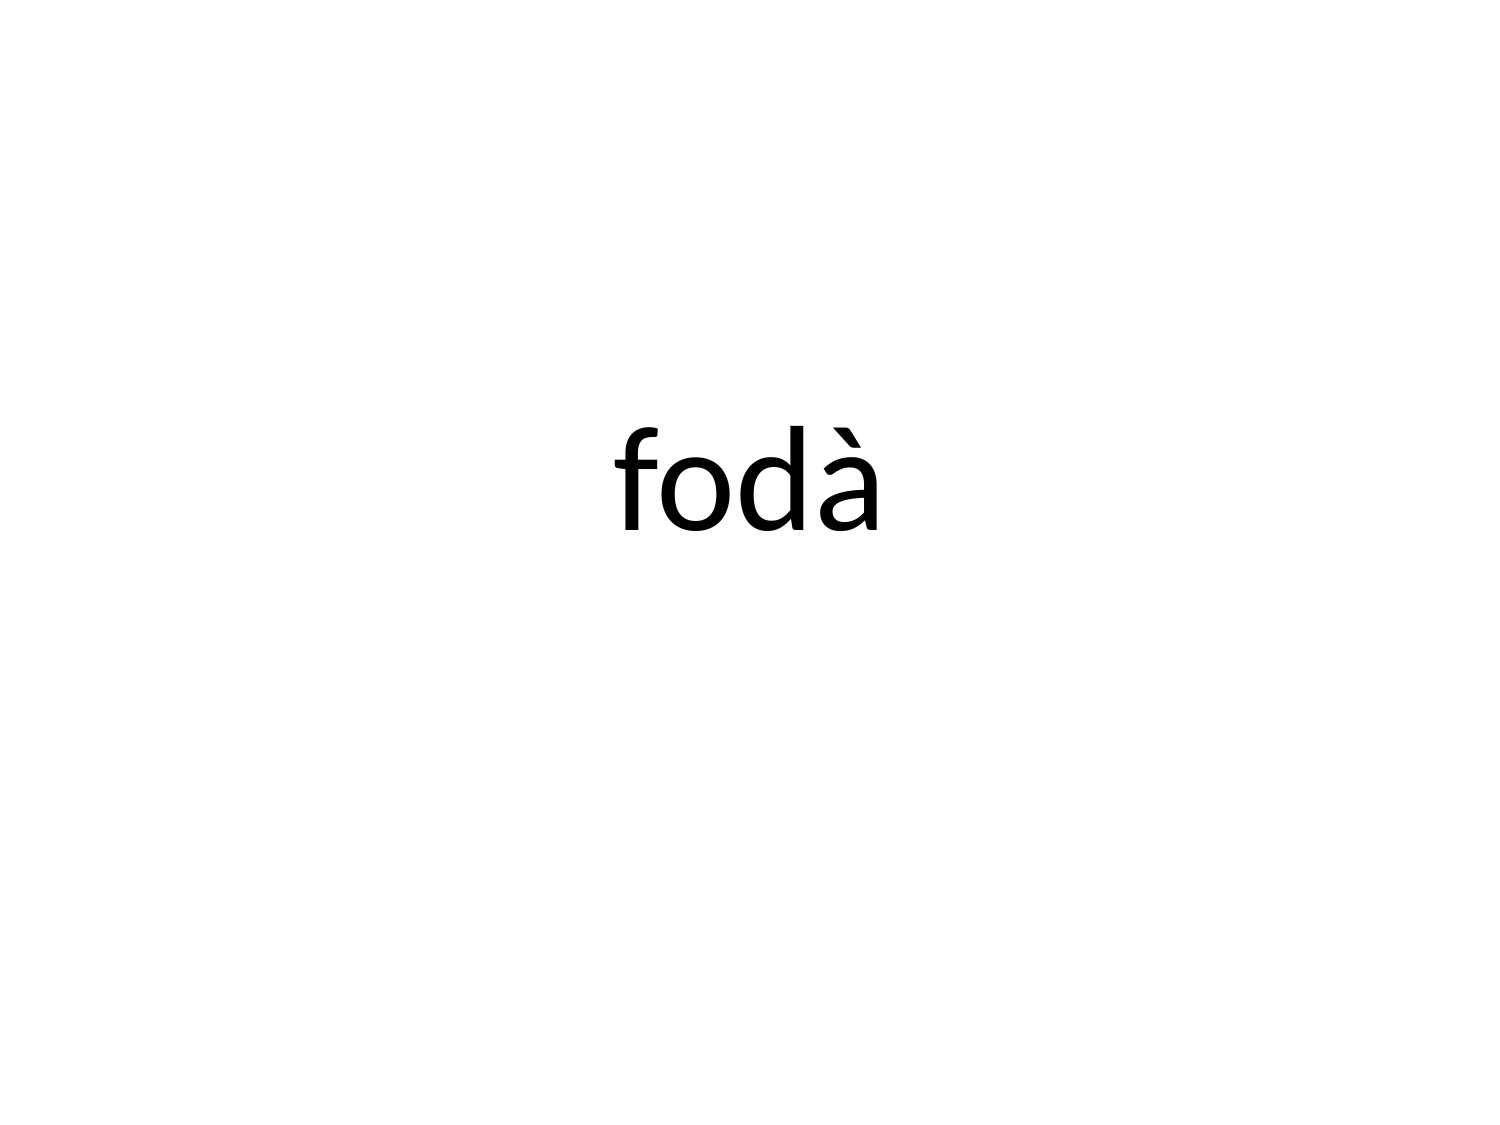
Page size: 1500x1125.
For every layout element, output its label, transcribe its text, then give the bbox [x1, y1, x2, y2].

title fodà [112, 349, 1388, 591]
